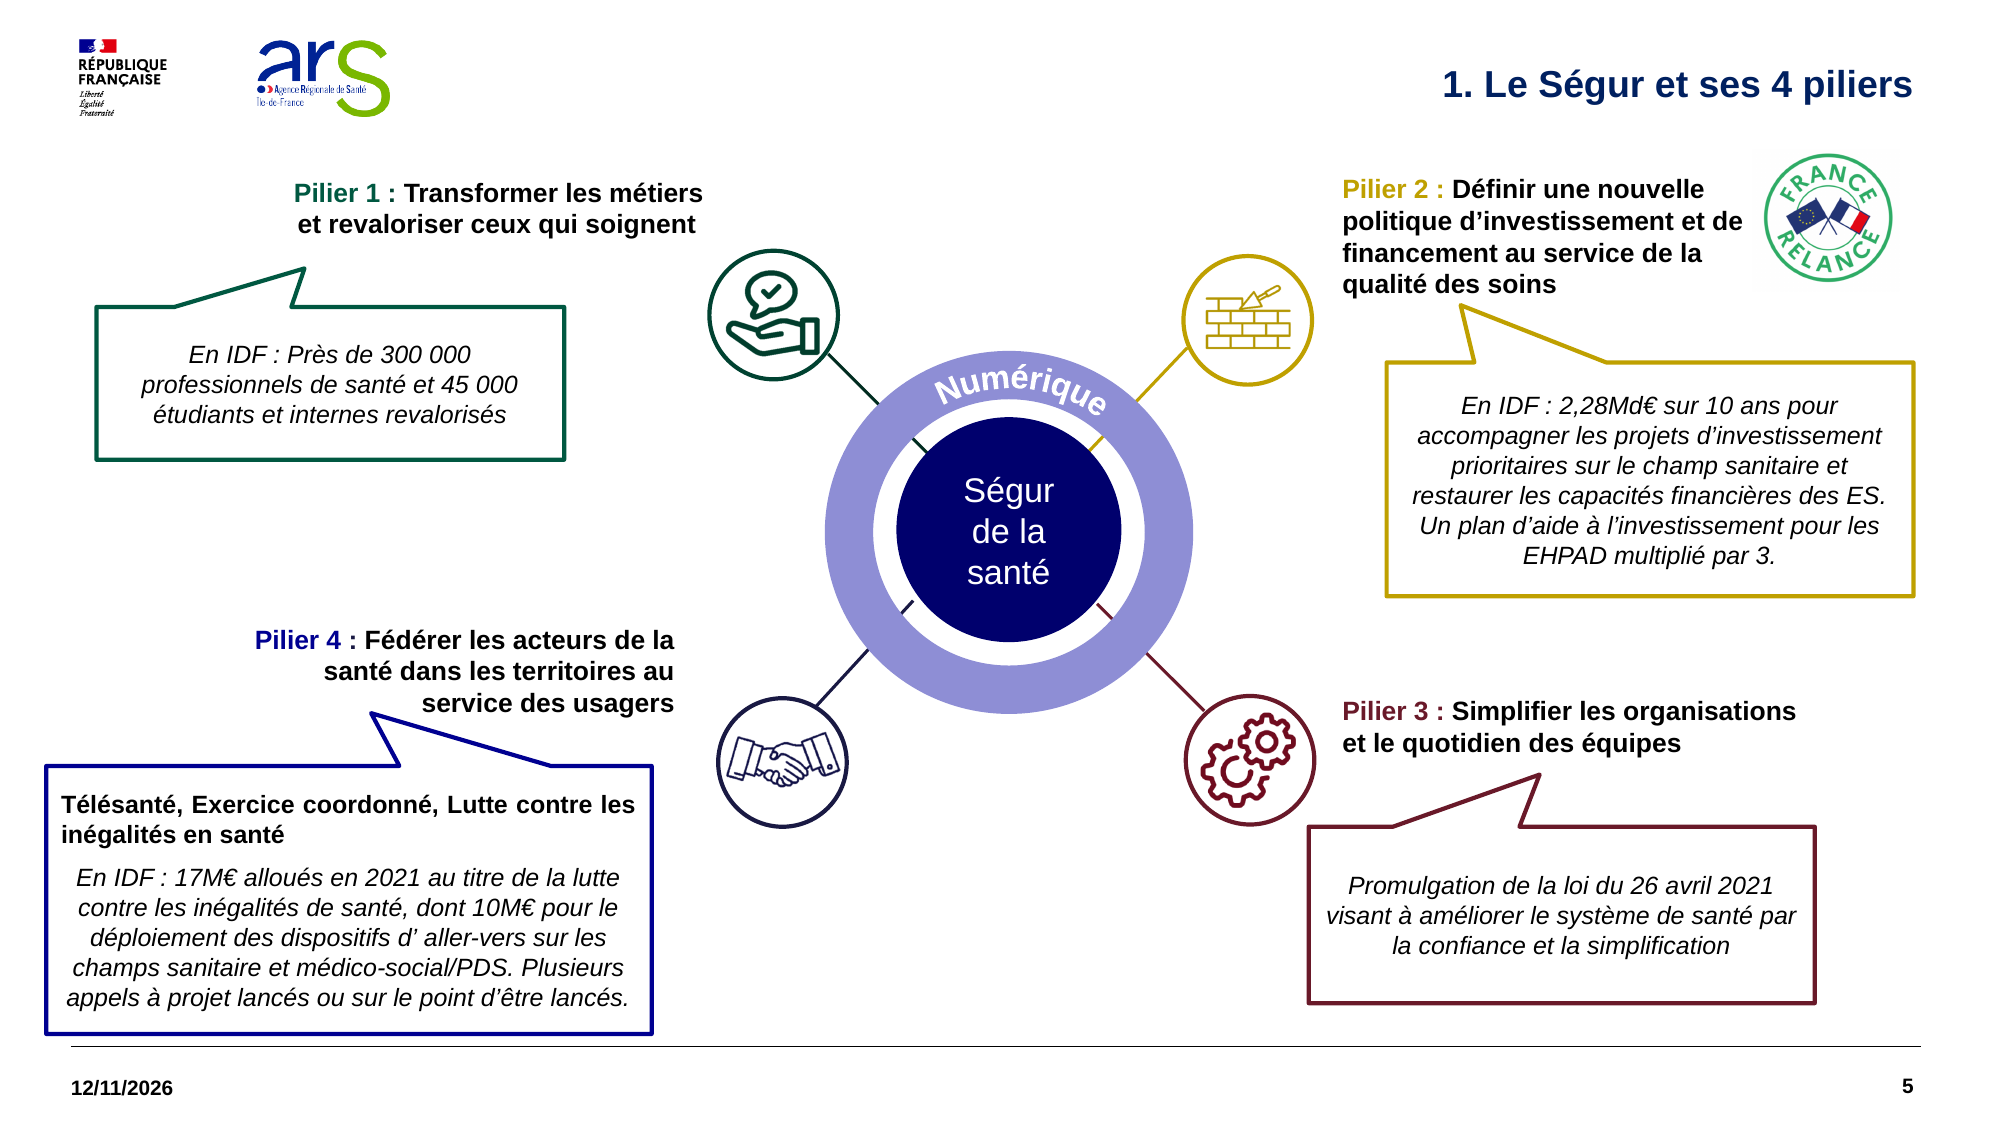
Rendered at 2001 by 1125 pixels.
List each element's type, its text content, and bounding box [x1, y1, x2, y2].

picture [256, 40, 390, 117]
text_box En IDF : 2,28Md€ sur 10 ans pour accompagner les projets d’investissement prioritaires sur le champ sanitaire et restaurer les capacités financières des ES. Un plan d’aide à l’investissement pour les EHPAD multiplié par 3. [1384, 303, 1916, 599]
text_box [1183, 255, 1313, 385]
text_box [824, 470, 892, 599]
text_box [711, 697, 850, 827]
picture [712, 265, 825, 372]
text_box Pilier 1 : Transformer les métiers et revaloriser ceux qui soignent [266, 168, 719, 247]
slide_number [70, 1049, 336, 1125]
text_box [940, 350, 1080, 419]
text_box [1085, 347, 1188, 456]
slide_number 5 [1618, 1046, 1914, 1125]
text_box Pilier 2 : Définir une nouvelle politique d’investissement et de financement au service de la qualité des soins [1327, 164, 1797, 307]
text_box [827, 353, 936, 462]
text_box En IDF : Près de 300 000 professionnels de santé et 45 000 étudiants et internes revalorisés [94, 266, 567, 462]
picture [1752, 149, 1900, 292]
footer 1. Le Ségur et ses 4 piliers [627, 42, 1914, 122]
text_box Télésanté, Exercice coordonné, Lutte contre les inégalités en santé En IDF : 17M€ alloués en 2021 au titre de la lutte contre les inégalités de santé, dont 10M€ pour le déploiement des dispositifs d’ aller-vers sur les champs sanitaire et médico-social/PDS. Plusieurs appels à projet lancés ou sur le point d’être lancés. [44, 711, 654, 1037]
text_box Promulgation de la loi du 26 avril 2021 visant à améliorer le système de santé par la confiance et la simplification [1306, 772, 1817, 1006]
text_box [918, 631, 1091, 714]
text_box Ségur de la santé [894, 415, 1124, 645]
text_box [829, 278, 841, 351]
picture [63, 23, 182, 142]
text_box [814, 600, 914, 708]
text_box Pilier 4 : Fédérer les acteurs de la santé dans les territoires au service des usagers [236, 615, 690, 726]
text_box Pilier 3 : Simplifier les organisations et le quotidien des équipes [1327, 686, 1815, 765]
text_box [1096, 603, 1205, 712]
text_box [1124, 464, 1194, 602]
text_box [731, 248, 817, 264]
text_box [1185, 695, 1315, 825]
